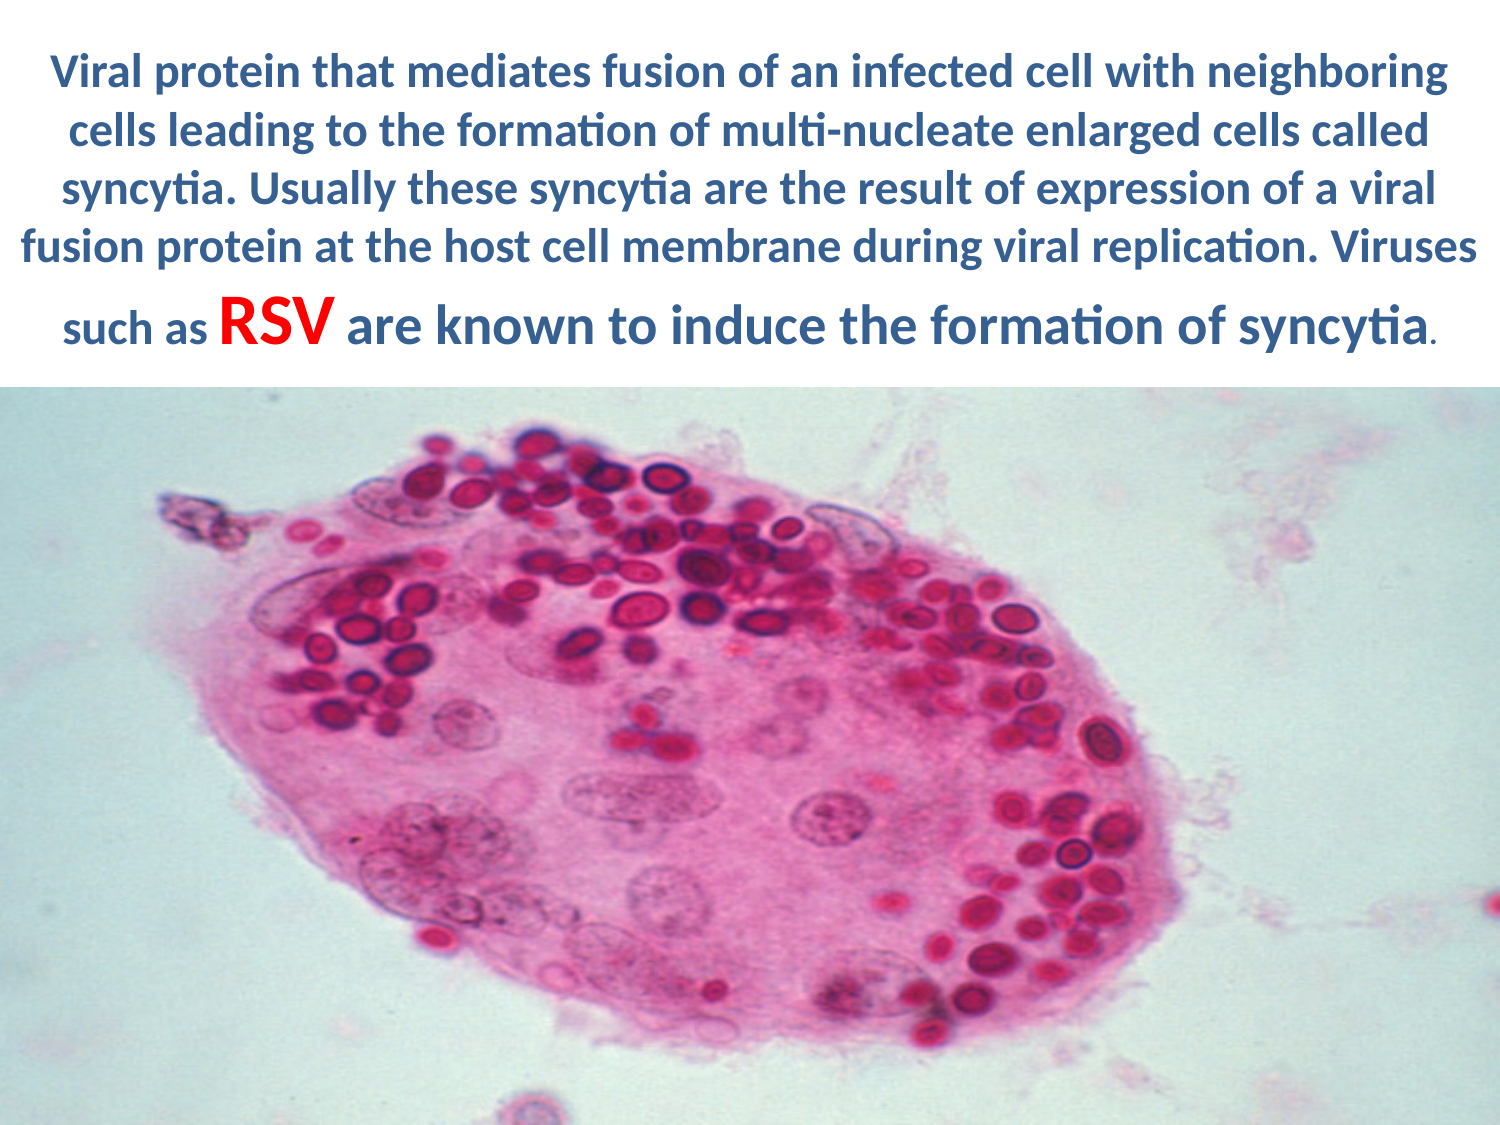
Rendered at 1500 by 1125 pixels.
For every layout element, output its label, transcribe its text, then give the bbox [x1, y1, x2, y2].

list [0, 387, 1500, 1125]
title Viral protein that mediates fusion of an infected cell with neighboring cells leading to the formation of multi-nucleate enlarged cells called syncytia. Usually these syncytia are the result of expression of a viral fusion protein at the host cell membrane during viral replication. Viruses such as RSV are known to induce the formation of syncytia. [0, 0, 1500, 386]
